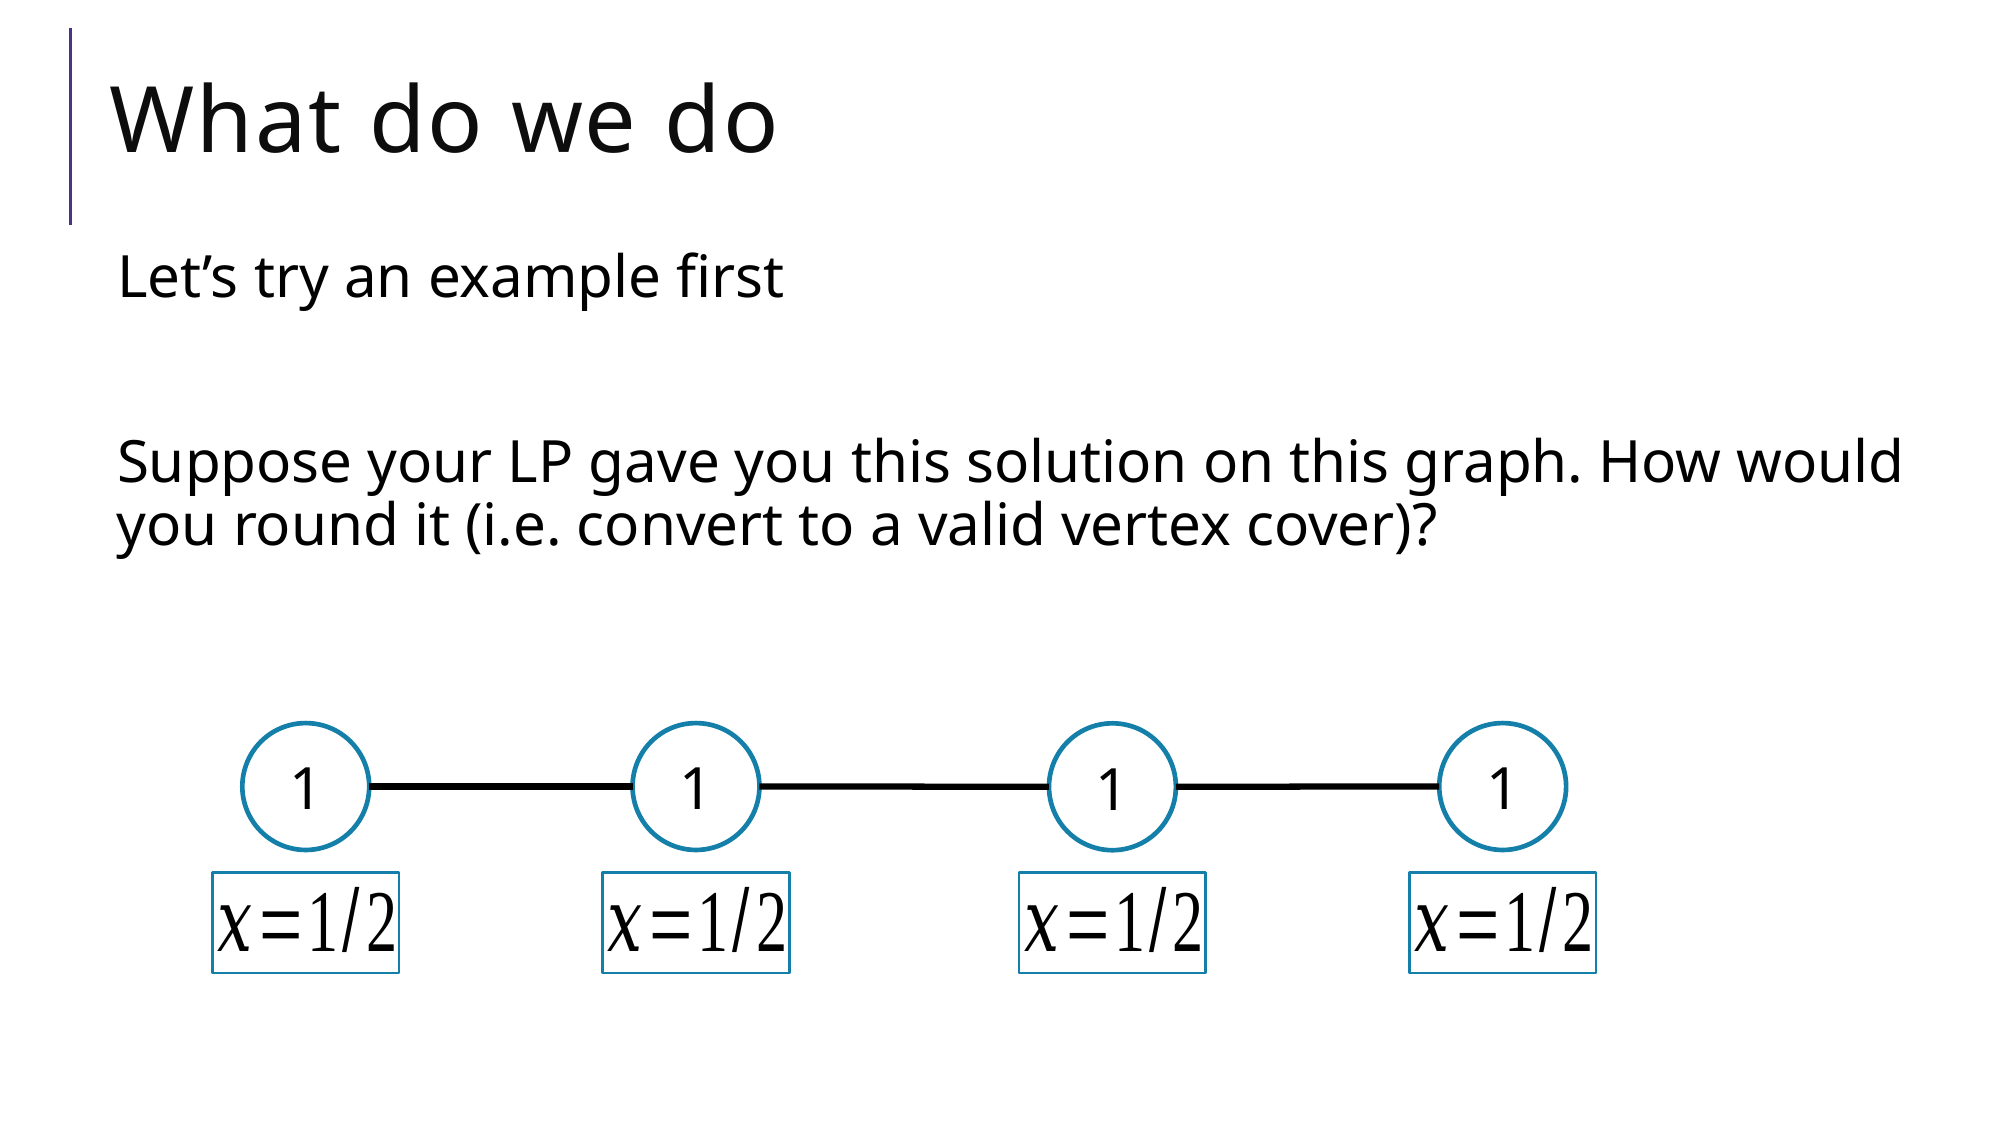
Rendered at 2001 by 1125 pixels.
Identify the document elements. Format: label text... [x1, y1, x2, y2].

text_box 1 [241, 721, 371, 852]
text_box 1 [1047, 722, 1178, 852]
list Let’s try an example first Suppose your LP gave you this solution on this graph. How would you round it (i.e. convert to a valid vertex cover)? [94, 240, 1930, 589]
text_box 1 [631, 721, 761, 852]
text_box 1 [1438, 721, 1568, 852]
title What do we do [94, 43, 1930, 210]
